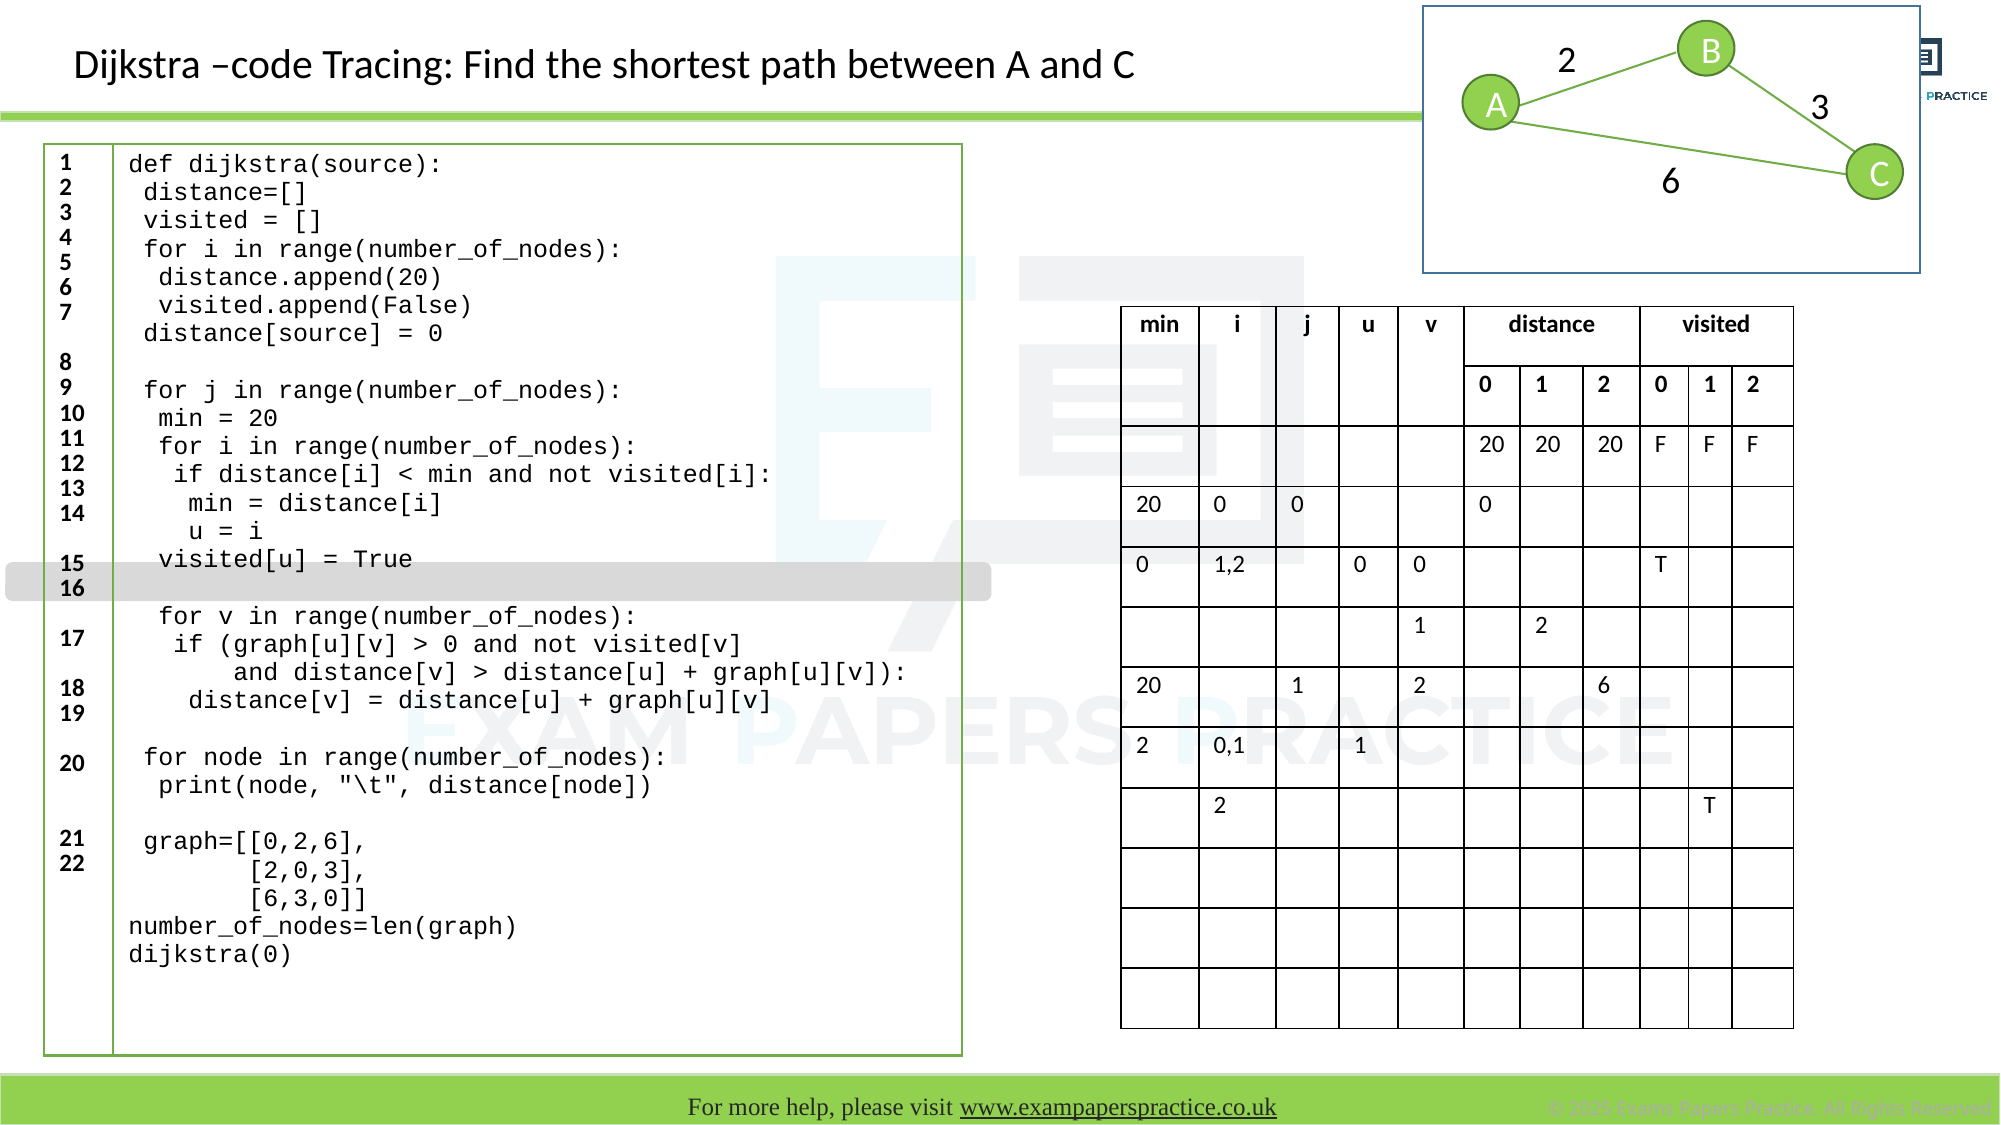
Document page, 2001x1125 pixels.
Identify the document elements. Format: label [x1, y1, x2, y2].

table_cell [1689, 487, 1731, 546]
table_cell [1689, 608, 1731, 666]
table_cell [1465, 427, 1519, 486]
table_cell [1122, 728, 1198, 787]
table_cell [1689, 728, 1731, 787]
table_cell [1733, 969, 1793, 1028]
table_cell [1733, 668, 1793, 726]
table_cell [1340, 608, 1397, 666]
table_cell [1521, 548, 1582, 606]
table_cell [1200, 909, 1275, 967]
table_cell [1465, 367, 1519, 425]
table_header [1277, 307, 1338, 425]
table_cell [1340, 668, 1397, 726]
table_cell [1277, 608, 1338, 666]
table_cell [1277, 427, 1338, 486]
table_cell [1733, 728, 1793, 787]
table_cell [1521, 969, 1582, 1028]
table_cell [1277, 789, 1338, 847]
table_header [1399, 307, 1463, 425]
table_cell [1584, 969, 1639, 1028]
table_cell [1641, 367, 1688, 425]
table_cell [1689, 849, 1731, 907]
table_cell [1122, 427, 1198, 486]
table_cell [1584, 849, 1639, 907]
table_cell [1277, 548, 1338, 606]
table_cell [1200, 789, 1275, 847]
table_header [1122, 307, 1198, 425]
table_cell [1641, 548, 1688, 606]
table_cell [1465, 608, 1519, 666]
table_cell [1689, 969, 1731, 1028]
table_cell [1122, 608, 1198, 666]
table_cell [1641, 969, 1688, 1028]
table_cell [1733, 367, 1793, 425]
table_cell [1465, 909, 1519, 967]
table_cell [1340, 909, 1397, 967]
table_cell [1521, 367, 1582, 425]
table_cell [1340, 789, 1397, 847]
table_cell [1733, 548, 1793, 606]
table_cell [1584, 668, 1639, 726]
table_cell [1399, 548, 1463, 606]
table_cell [1277, 969, 1338, 1028]
table_cell [1584, 487, 1639, 546]
table_cell [1399, 728, 1463, 787]
table_cell [1689, 668, 1731, 726]
table_cell [1340, 487, 1397, 546]
table_cell [1641, 608, 1688, 666]
table_cell [1641, 668, 1688, 726]
table_cell [1689, 909, 1731, 967]
table_cell [1465, 728, 1519, 787]
table_cell [1689, 427, 1731, 486]
table_cell [1340, 849, 1397, 907]
table_header [114, 145, 961, 1054]
table_cell [1521, 668, 1582, 726]
table_cell [1521, 728, 1582, 787]
text_box [1422, 5, 1921, 274]
table_cell [1733, 909, 1793, 967]
table_cell [1200, 668, 1275, 726]
table_cell [1277, 487, 1338, 546]
table_cell [1200, 608, 1275, 666]
table_cell [1399, 608, 1463, 666]
table_cell [1521, 427, 1582, 486]
table_cell [1122, 668, 1198, 726]
table_cell [1584, 728, 1639, 787]
table_cell [1200, 487, 1275, 546]
text_box [58, 29, 1152, 94]
table_cell [1399, 487, 1463, 546]
table_cell [1641, 728, 1688, 787]
table_cell [1584, 608, 1639, 666]
table_cell [1584, 789, 1639, 847]
table_cell [1733, 427, 1793, 486]
table_cell [1399, 849, 1463, 907]
table_cell [1584, 367, 1639, 425]
table_cell [1122, 909, 1198, 967]
table_header [1641, 307, 1793, 365]
table_cell [1641, 789, 1688, 847]
table_cell [1733, 789, 1793, 847]
table_cell [1689, 367, 1731, 425]
table_cell [1399, 427, 1463, 486]
table_cell [1340, 548, 1397, 606]
table_cell [1733, 608, 1793, 666]
table_cell [1399, 789, 1463, 847]
table_cell [1641, 909, 1688, 967]
table_cell [1399, 668, 1463, 726]
table_cell [1122, 487, 1198, 546]
table_cell [1122, 789, 1198, 847]
table_cell [1200, 849, 1275, 907]
table_cell [1465, 668, 1519, 726]
table_cell [1340, 728, 1397, 787]
table_header [1200, 307, 1275, 425]
table_cell [1584, 909, 1639, 967]
table_header [45, 145, 112, 1054]
table_cell [1399, 909, 1463, 967]
table_cell [1641, 427, 1688, 486]
table_cell [1465, 548, 1519, 606]
table_cell [1733, 487, 1793, 546]
table_header [1340, 307, 1397, 425]
table_cell [1689, 548, 1731, 606]
table_cell [1277, 909, 1338, 967]
table_header [1465, 307, 1639, 365]
table_cell [1733, 849, 1793, 907]
table_cell [1465, 487, 1519, 546]
text_box [5, 562, 43, 602]
table_cell [1584, 427, 1639, 486]
table_cell [1465, 969, 1519, 1028]
table_cell [1200, 427, 1275, 486]
table_cell [1465, 849, 1519, 907]
table_cell [1200, 548, 1275, 606]
table_cell [1277, 728, 1338, 787]
table_cell [1277, 668, 1338, 726]
table_cell [1399, 969, 1463, 1028]
table_cell [1122, 548, 1198, 606]
table_cell [1465, 789, 1519, 847]
table_cell [1521, 789, 1582, 847]
table_cell [1521, 487, 1582, 546]
text_box [963, 562, 992, 602]
table_cell [1521, 608, 1582, 666]
table_cell [1122, 849, 1198, 907]
table_cell [1521, 909, 1582, 967]
table_cell [1340, 427, 1397, 486]
table_cell [1200, 728, 1275, 787]
table_cell [1340, 969, 1397, 1028]
table_cell [1277, 849, 1338, 907]
table_cell [1122, 969, 1198, 1028]
table_cell [1584, 548, 1639, 606]
table_cell [1641, 849, 1688, 907]
table_cell [1200, 969, 1275, 1028]
table_cell [1641, 487, 1688, 546]
table_cell [1689, 789, 1731, 847]
table_cell [1521, 849, 1582, 907]
